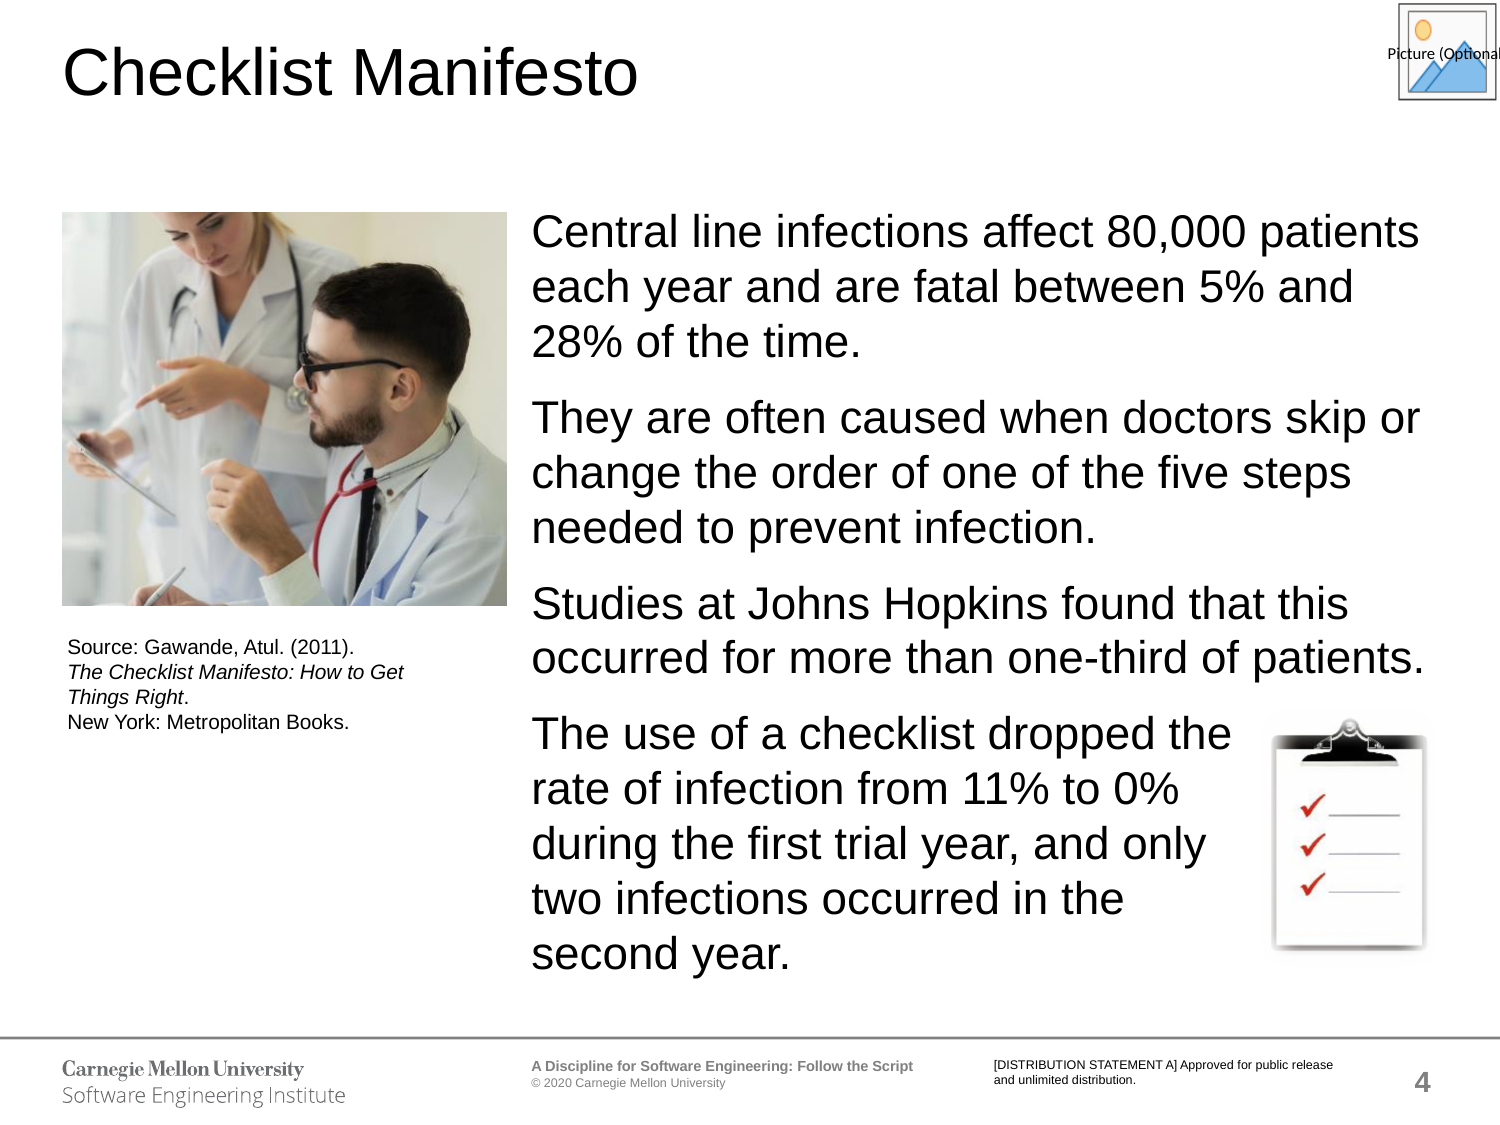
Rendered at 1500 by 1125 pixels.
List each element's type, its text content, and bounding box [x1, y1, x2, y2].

list Central line infections affect 80,000 patients each year and are fatal between 5% and 28% of the time. They are often caused when doctors skip or change the order of one of the five steps needed to prevent infection. Studies at Johns Hopkins found that this occurred for more than one-third of patients. The use of a checklist dropped the rate of infection from 11% to 0% during the first trial year, and only two infections occurred in the second year. [531, 201, 1432, 988]
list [62, 212, 507, 624]
picture [1261, 708, 1436, 968]
title Checklist Manifesto [62, 37, 1338, 182]
picture [1394, 0, 1500, 105]
text_box Source: Gawande, Atul. (2011). The Checklist Manifesto: How to Get Things Right. New York: Metropolitan Books. [52, 626, 425, 742]
